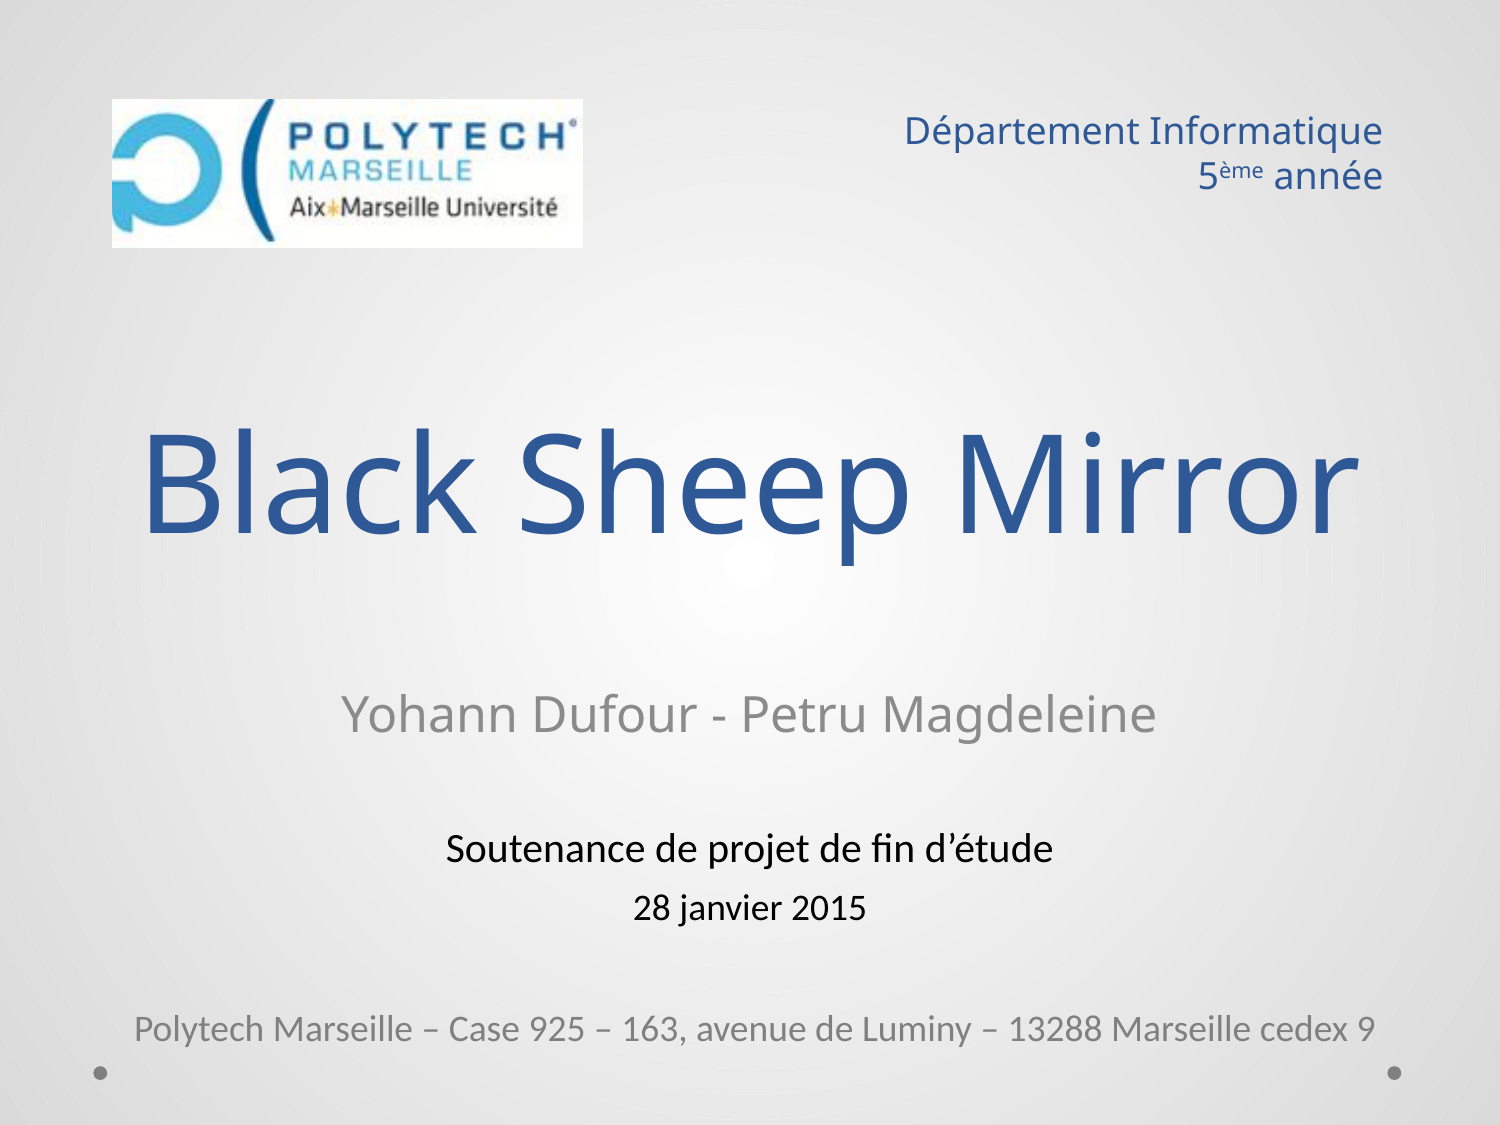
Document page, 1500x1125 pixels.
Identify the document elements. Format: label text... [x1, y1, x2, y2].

text_box Polytech Marseille – Case 925 – 163, avenue de Luminy – 13288 Marseille cedex 9 [112, 996, 1399, 1057]
text_box Département Informatique 5ème année [885, 99, 1399, 205]
text_box Soutenance de projet de fin d’étude 28 janvier 2015 [374, 813, 1125, 936]
picture [112, 99, 583, 248]
title Black Sheep Mirror [112, 128, 1388, 829]
subtitle Yohann Dufour - Petru Magdeleine [225, 675, 1275, 876]
